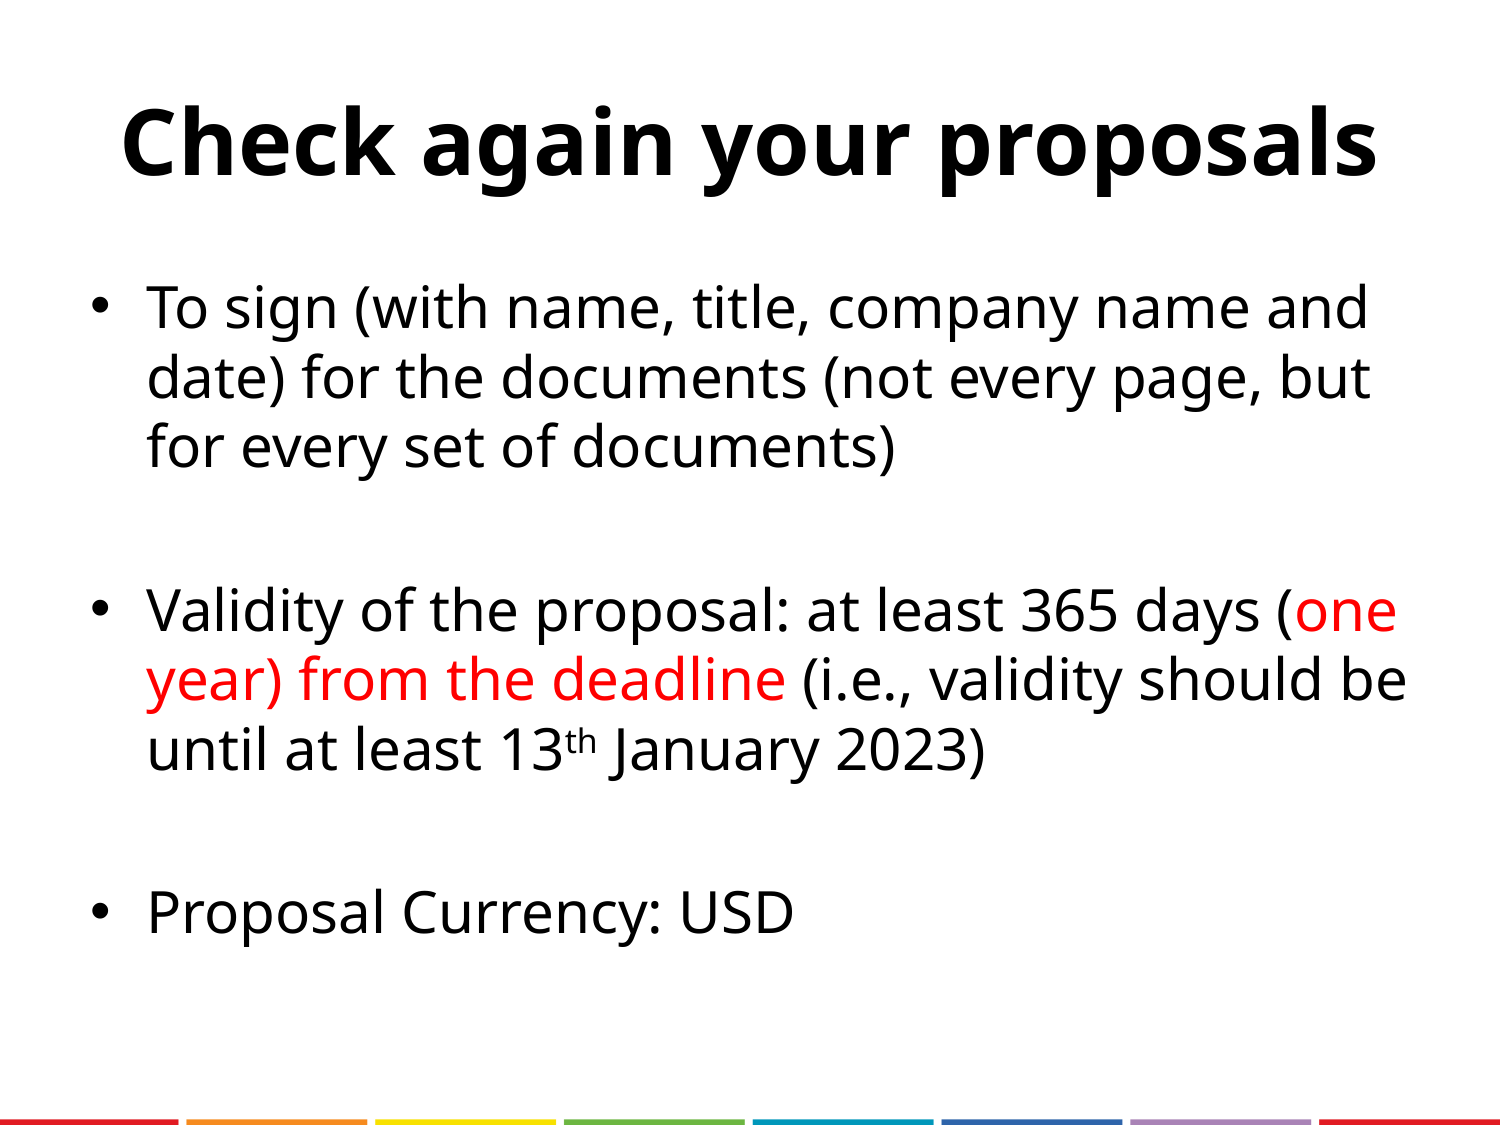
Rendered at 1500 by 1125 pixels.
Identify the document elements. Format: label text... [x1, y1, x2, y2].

list To sign (with name, title, company name and date) for the documents (not every page, but for every set of documents) Validity of the proposal: at least 365 days (one year) from the deadline (i.e., validity should be until at least 13th January 2023) Proposal Currency: USD [75, 262, 1425, 1080]
picture [0, 1117, 1500, 1125]
title Check again your proposals [75, 45, 1425, 233]
